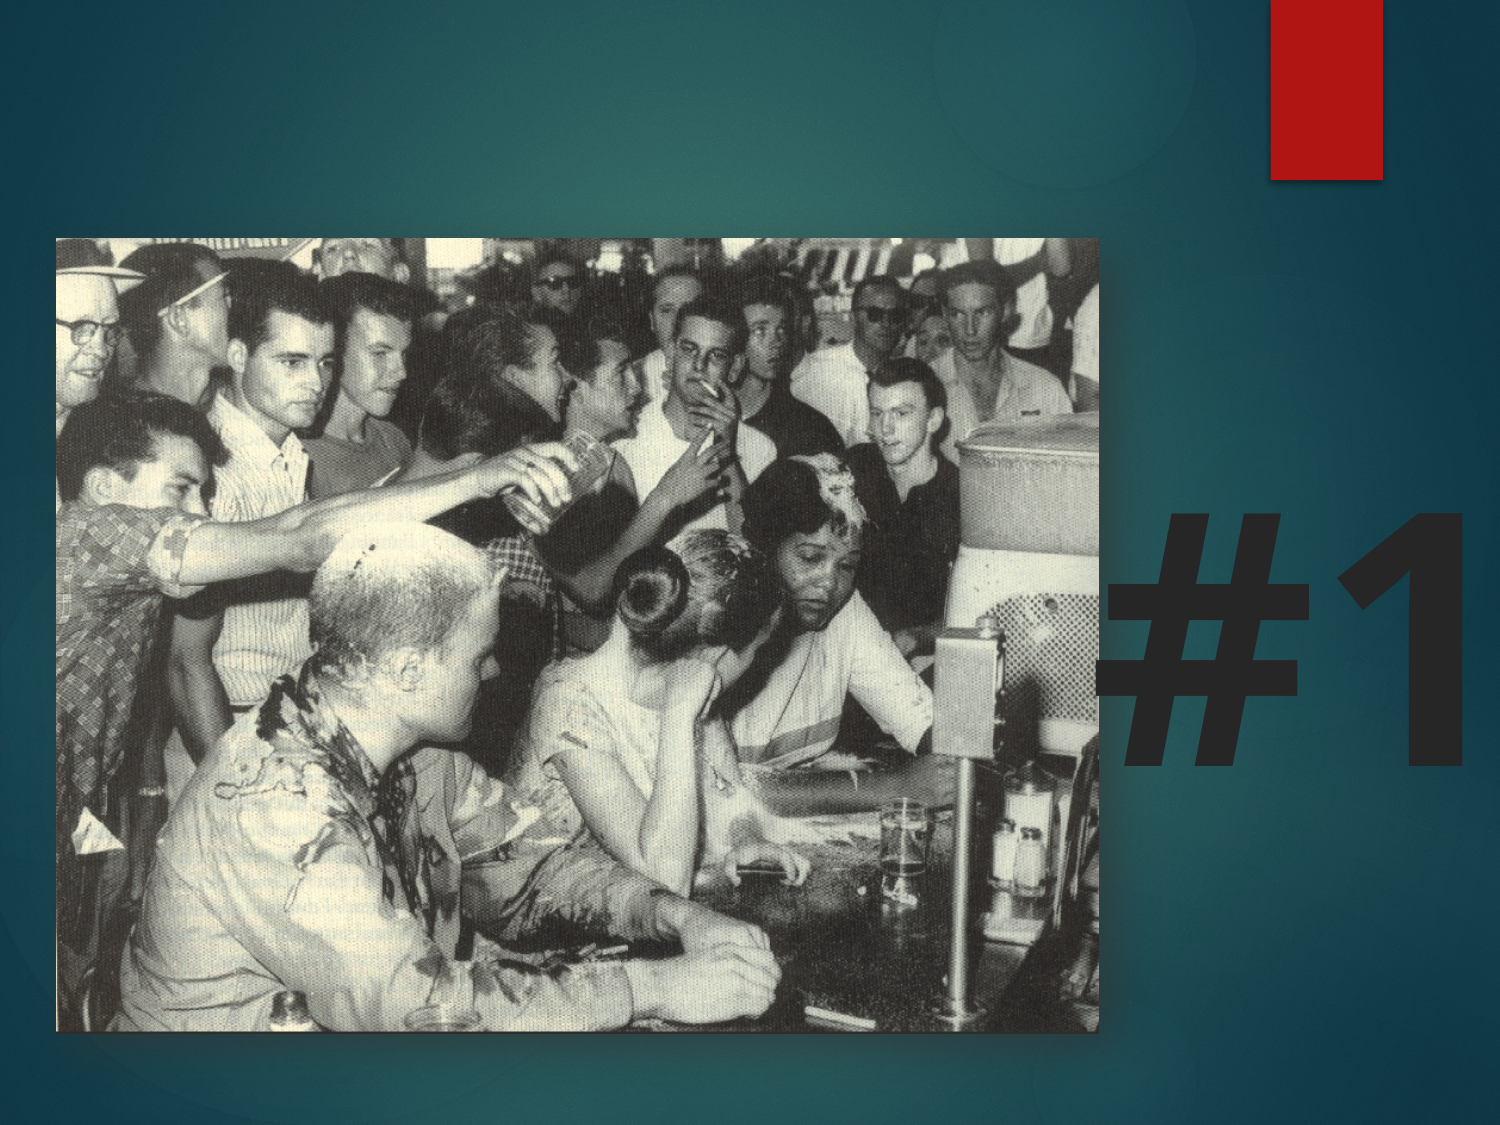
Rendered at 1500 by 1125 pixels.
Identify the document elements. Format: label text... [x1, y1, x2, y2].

text_box #1 [1103, 375, 1500, 845]
picture [55, 238, 1100, 1035]
